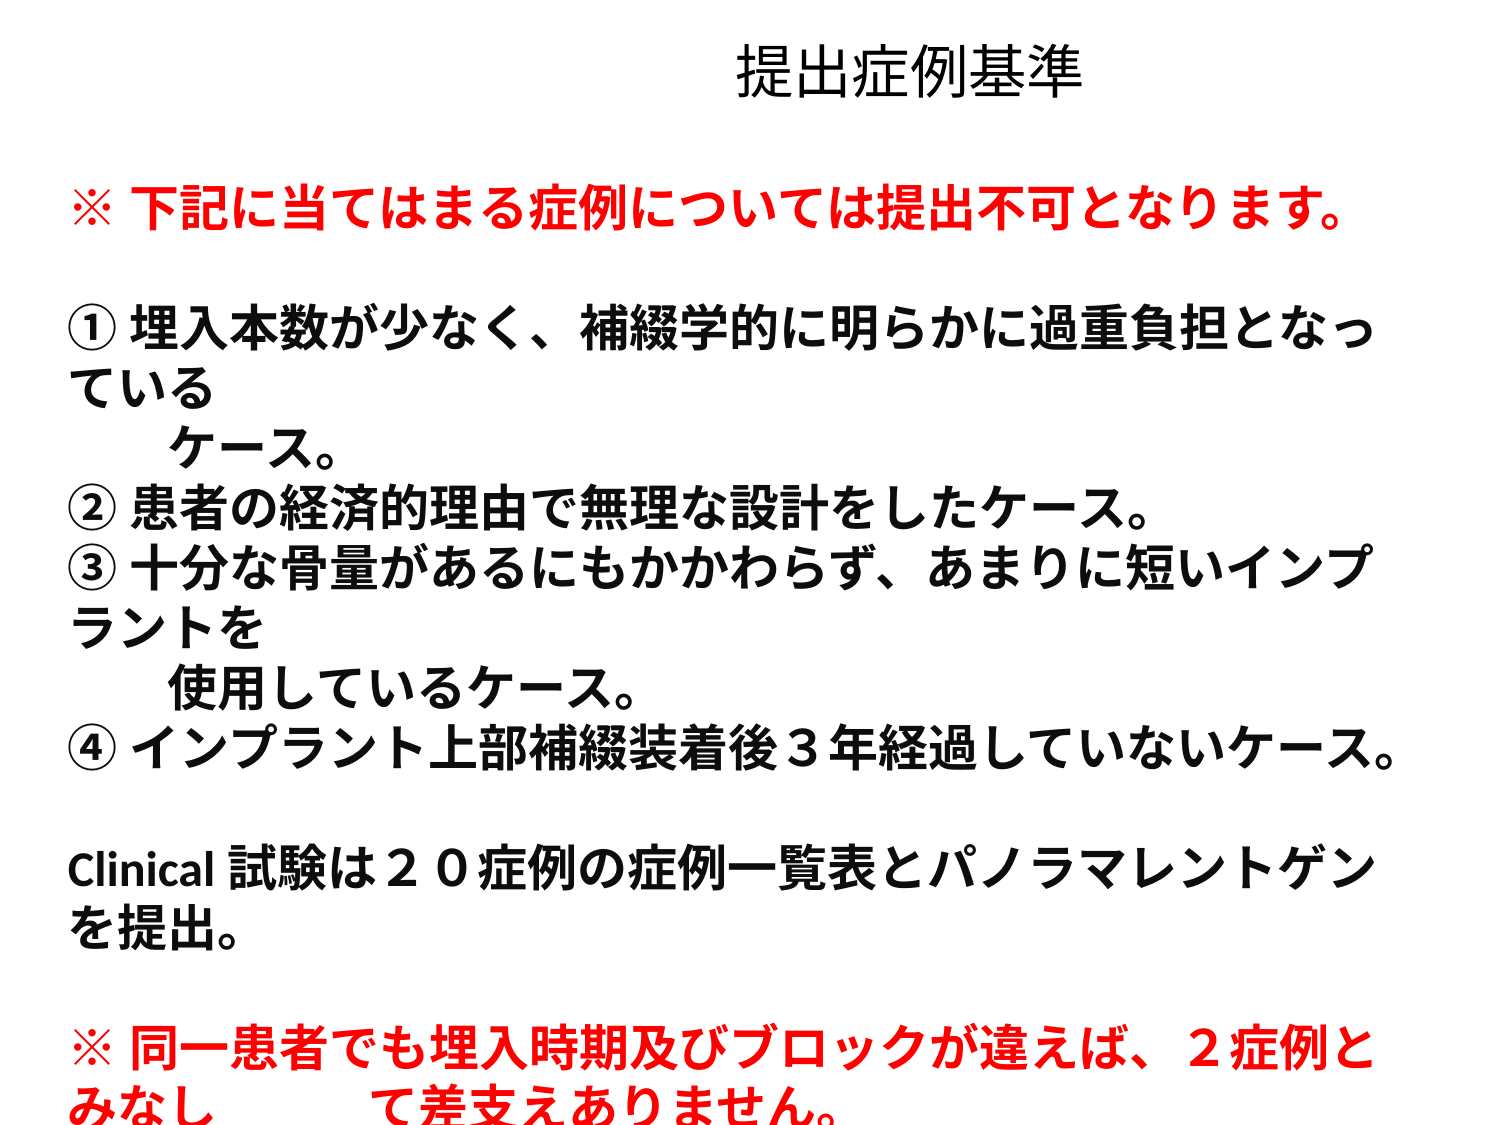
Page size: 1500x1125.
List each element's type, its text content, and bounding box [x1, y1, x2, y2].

text_box 提出症例基準 ※下記に当てはまる症例については提出不可となります。 ①埋入本数が少なく、補綴学的に明らかに過重負担となっている ケース。 ②患者の経済的理由で無理な設計をしたケース。 ③十分な骨量があるにもかかわらず、あまりに短いインプラントを 使用しているケース。 ④インプラント上部補綴装着後３年経過していないケース。 Clinical試験は２０症例の症例一覧表とパノラマレントゲンを提出。 ※同一患者でも埋入時期及びブロックが違えば、２症例とみなし て差支えありません。 パノラマ画像はＣＴ画像代用でも差支えありません。 [53, 19, 1439, 1125]
